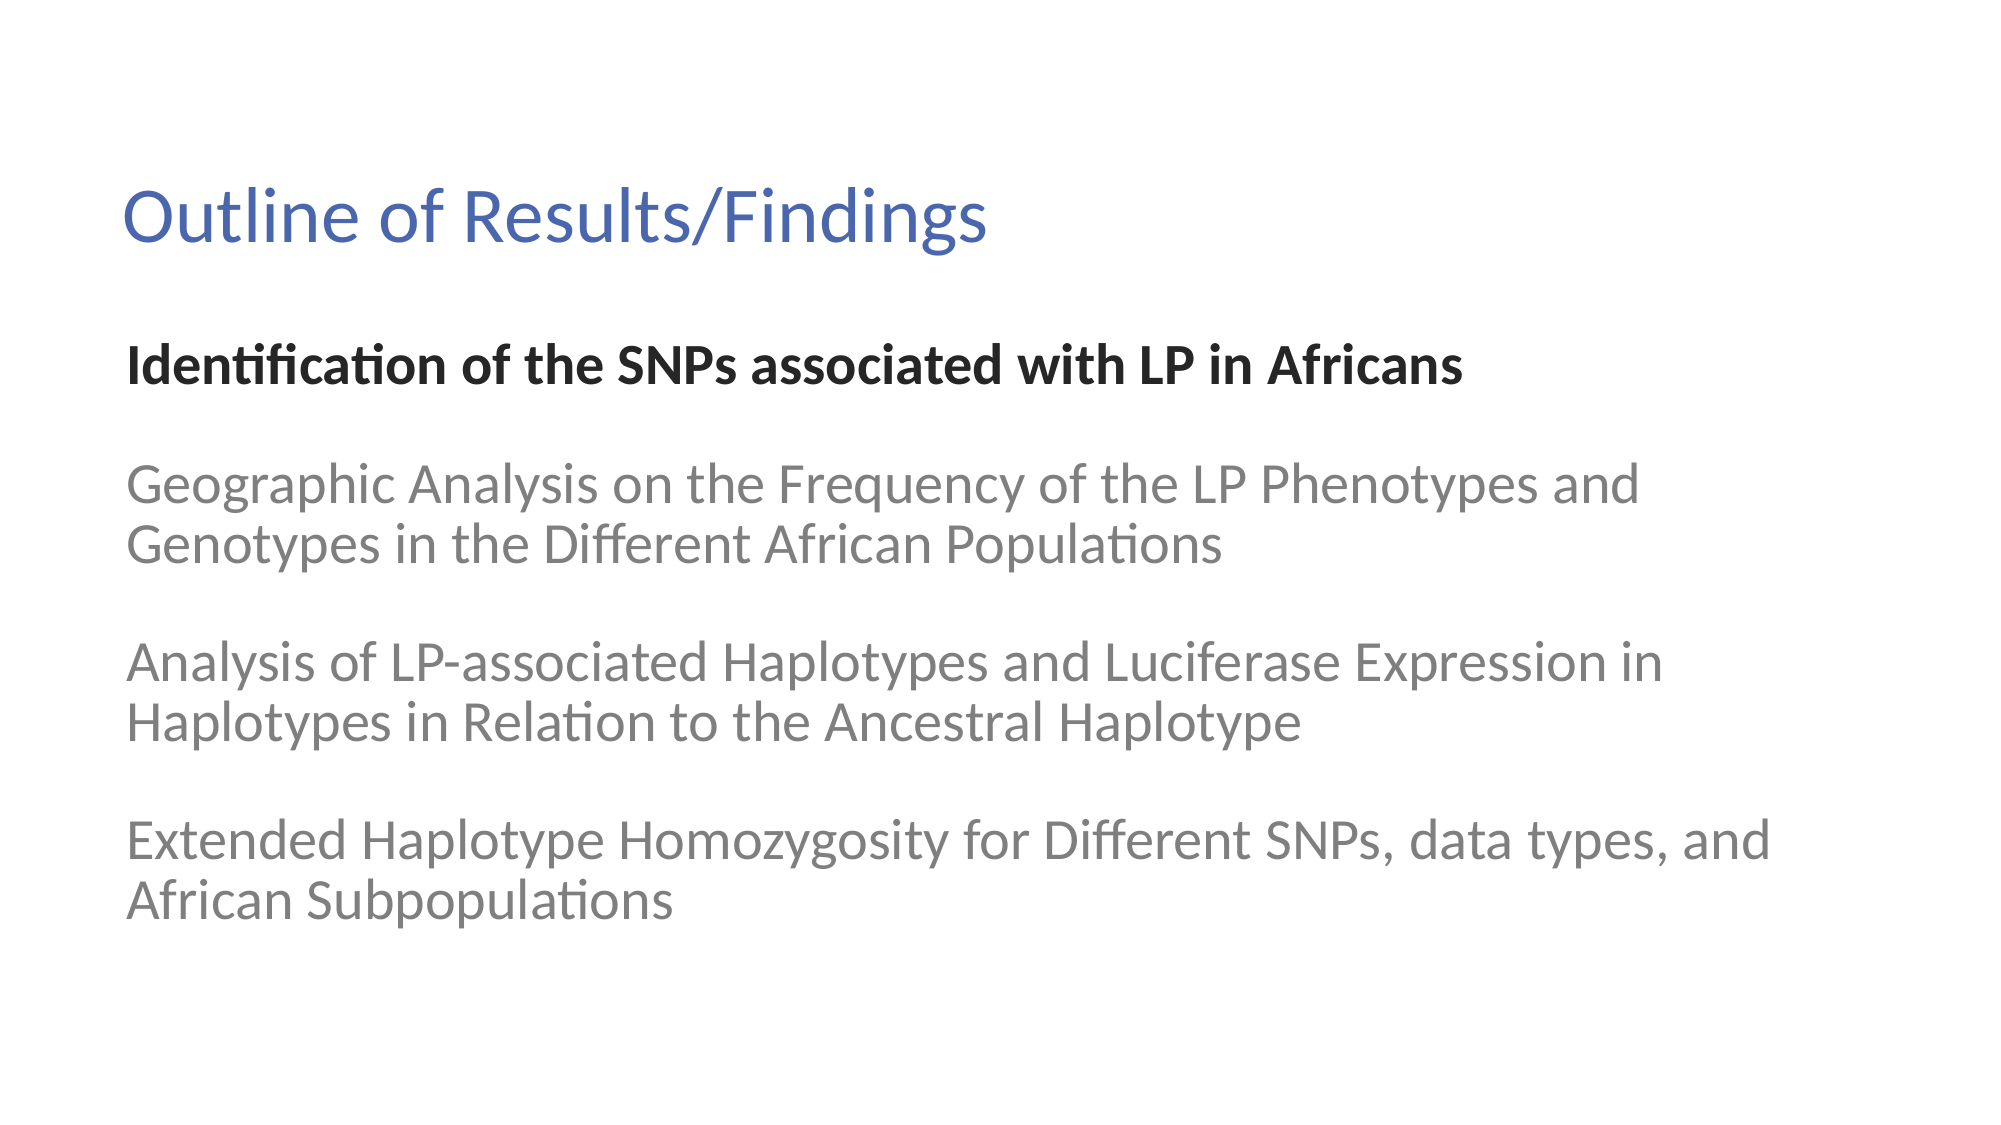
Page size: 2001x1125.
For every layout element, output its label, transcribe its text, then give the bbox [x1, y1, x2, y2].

title Outline of Results/Findings [107, 81, 1875, 354]
list Identification of the SNPs associated with LP in Africans Geographic Analysis on the Frequency of the LP Phenotypes and Genotypes in the Different African Populations Analysis of LP-associated Haplotypes and Luciferase Expression in Haplotypes in Relation to the Ancestral Haplotype Extended Haplotype Homozygosity for Different SNPs, data types, and African Subpopulations [111, 329, 1876, 948]
